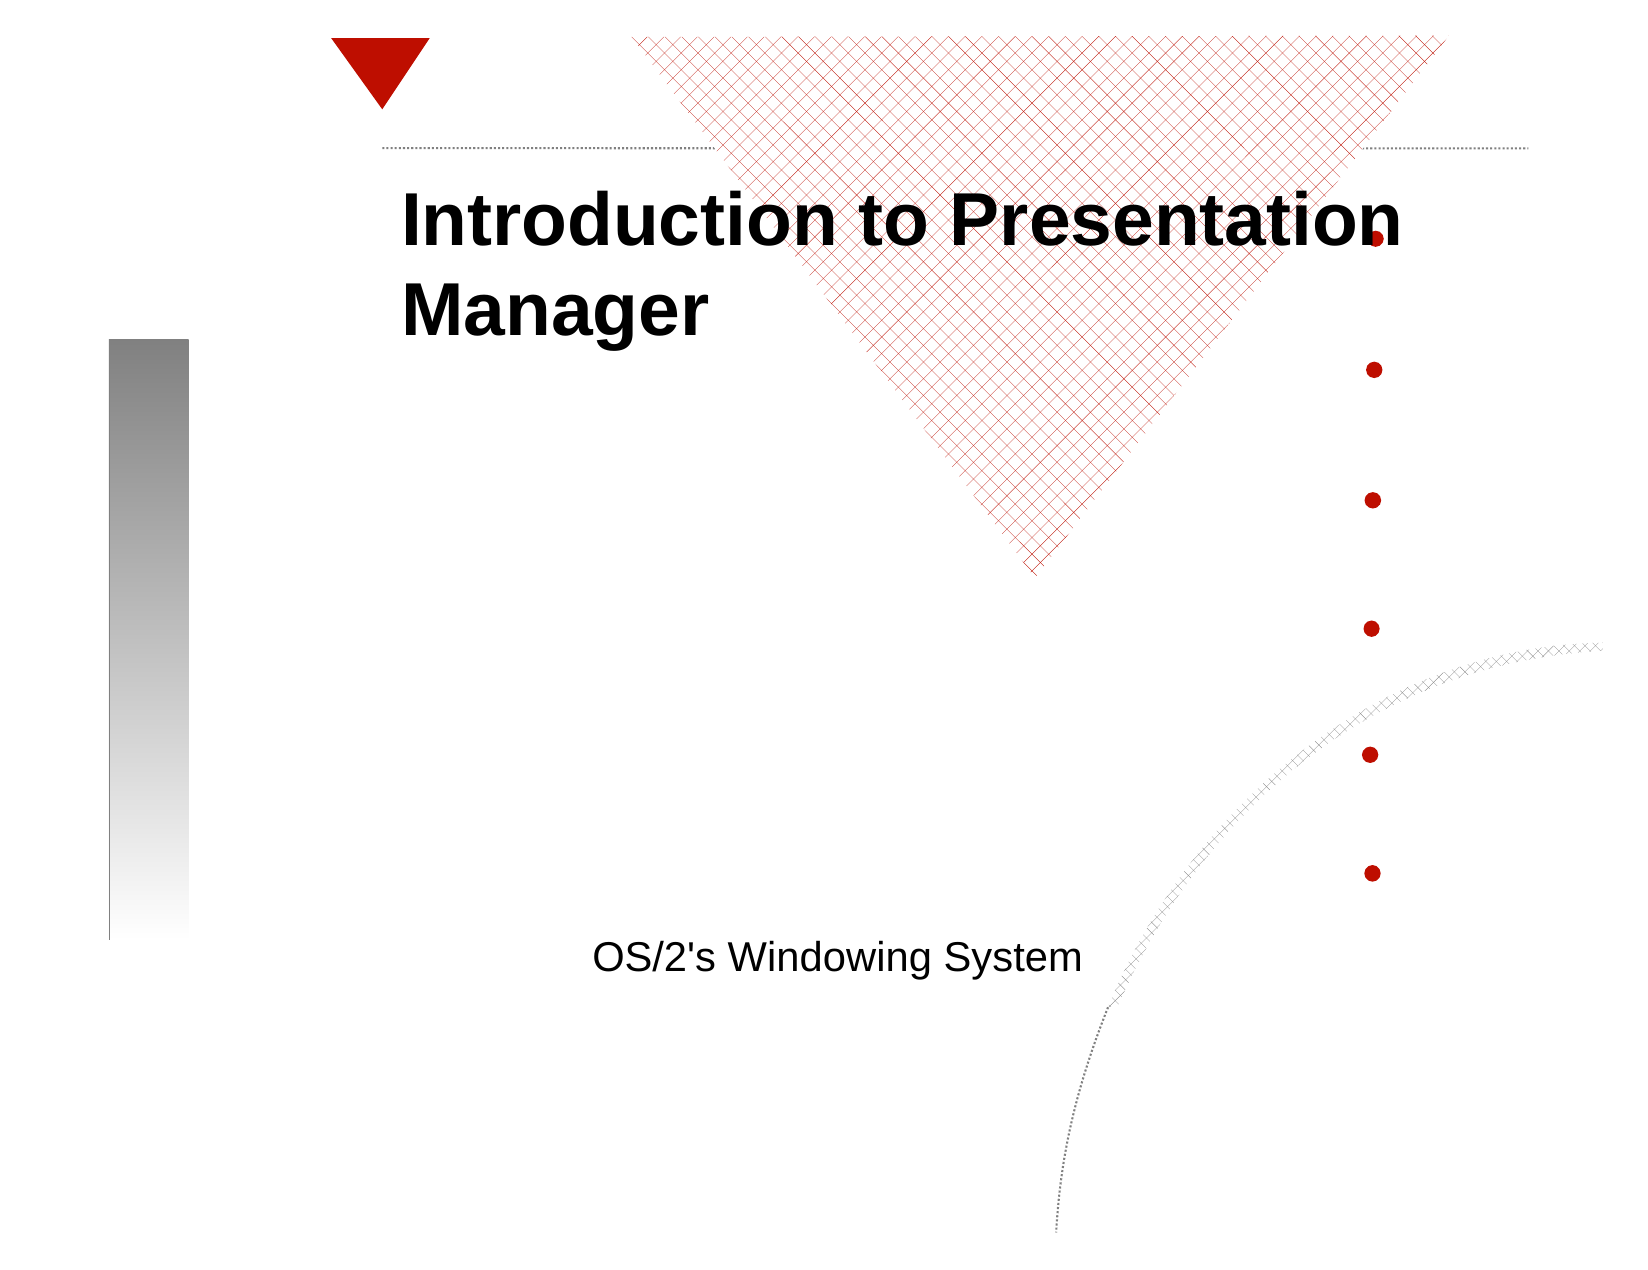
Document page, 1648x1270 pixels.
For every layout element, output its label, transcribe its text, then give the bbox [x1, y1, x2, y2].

subtitle OS/2's Windowing System [261, 922, 1415, 994]
title Introduction to Presentation Manager [386, 159, 1549, 362]
